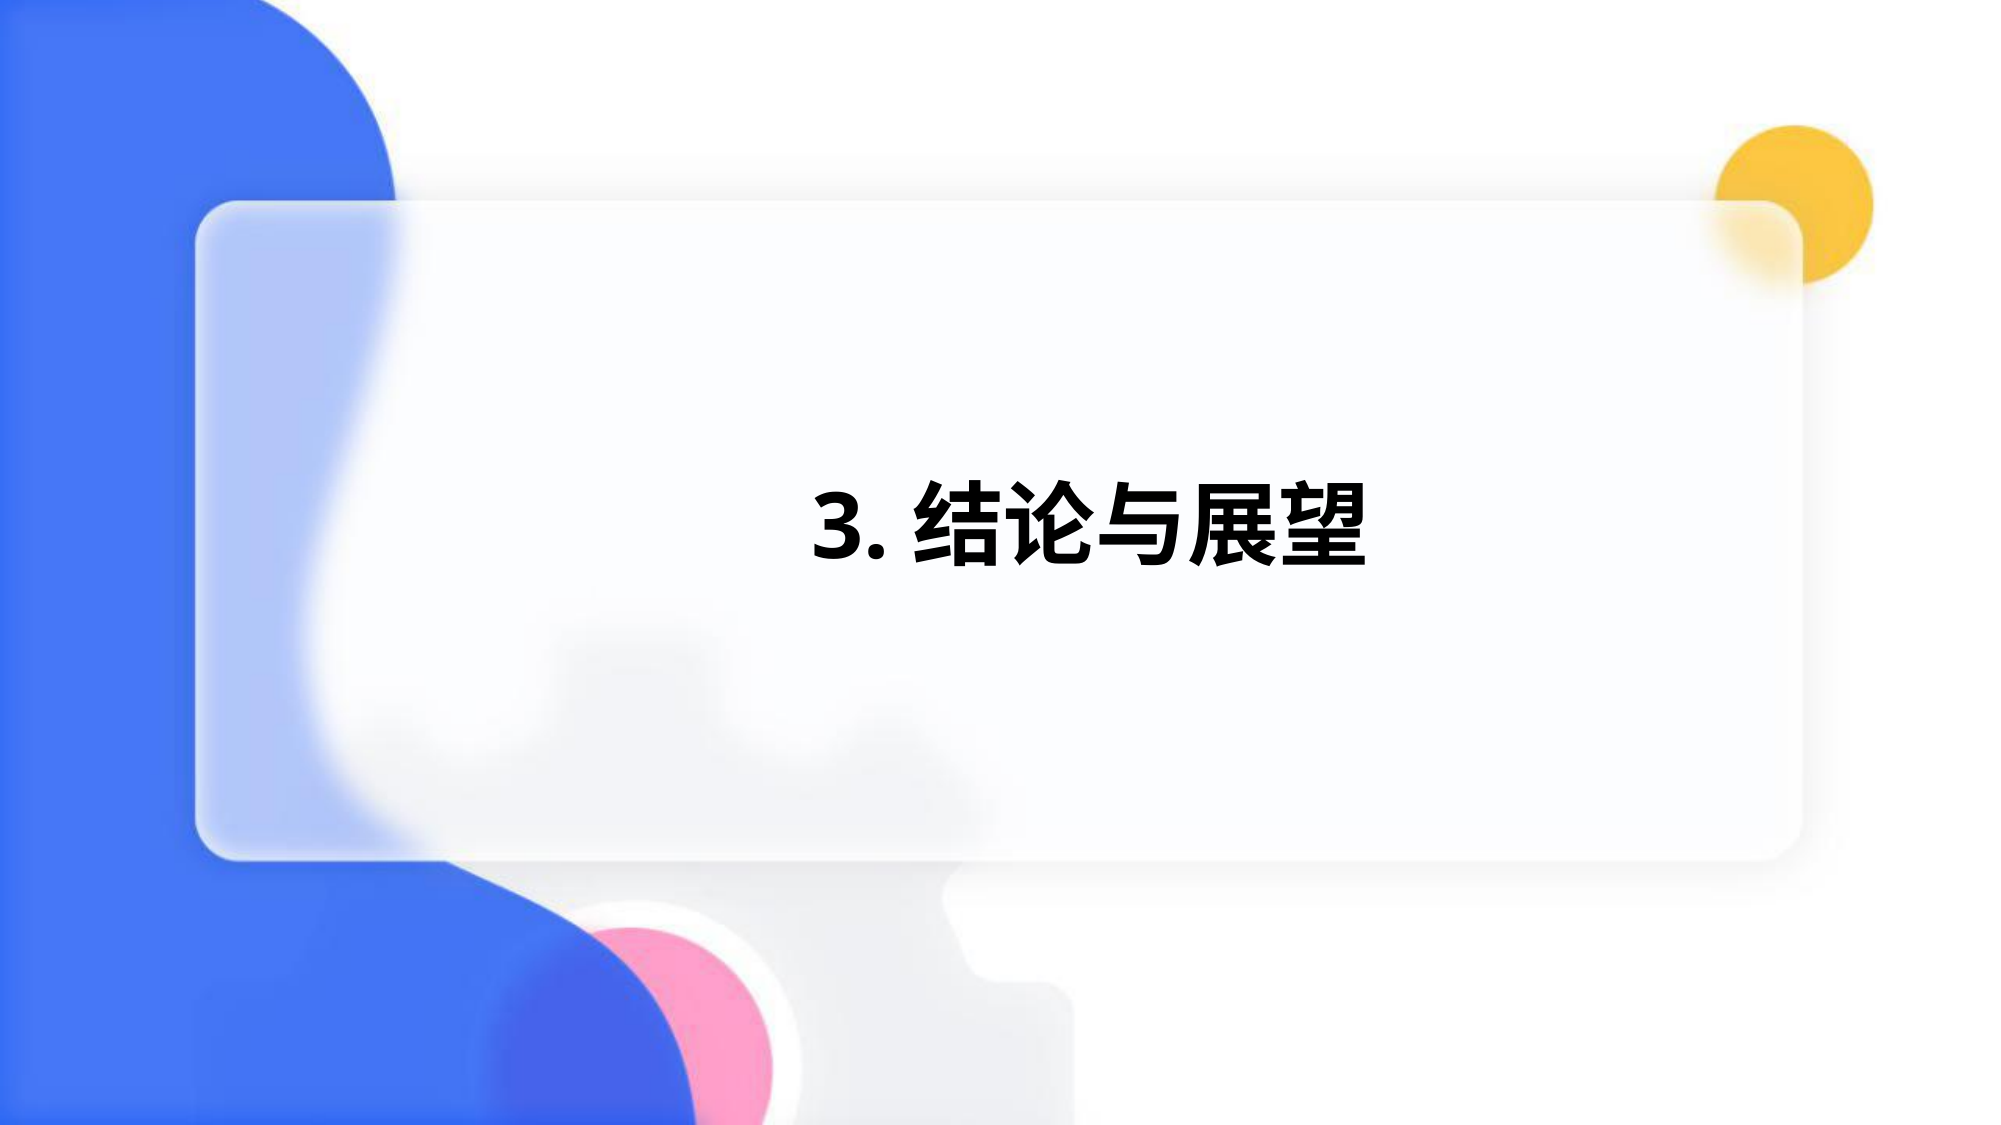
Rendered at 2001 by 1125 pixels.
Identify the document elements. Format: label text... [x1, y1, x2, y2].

title 3.结论与展望 [794, 445, 1435, 583]
picture [0, 0, 2000, 1125]
